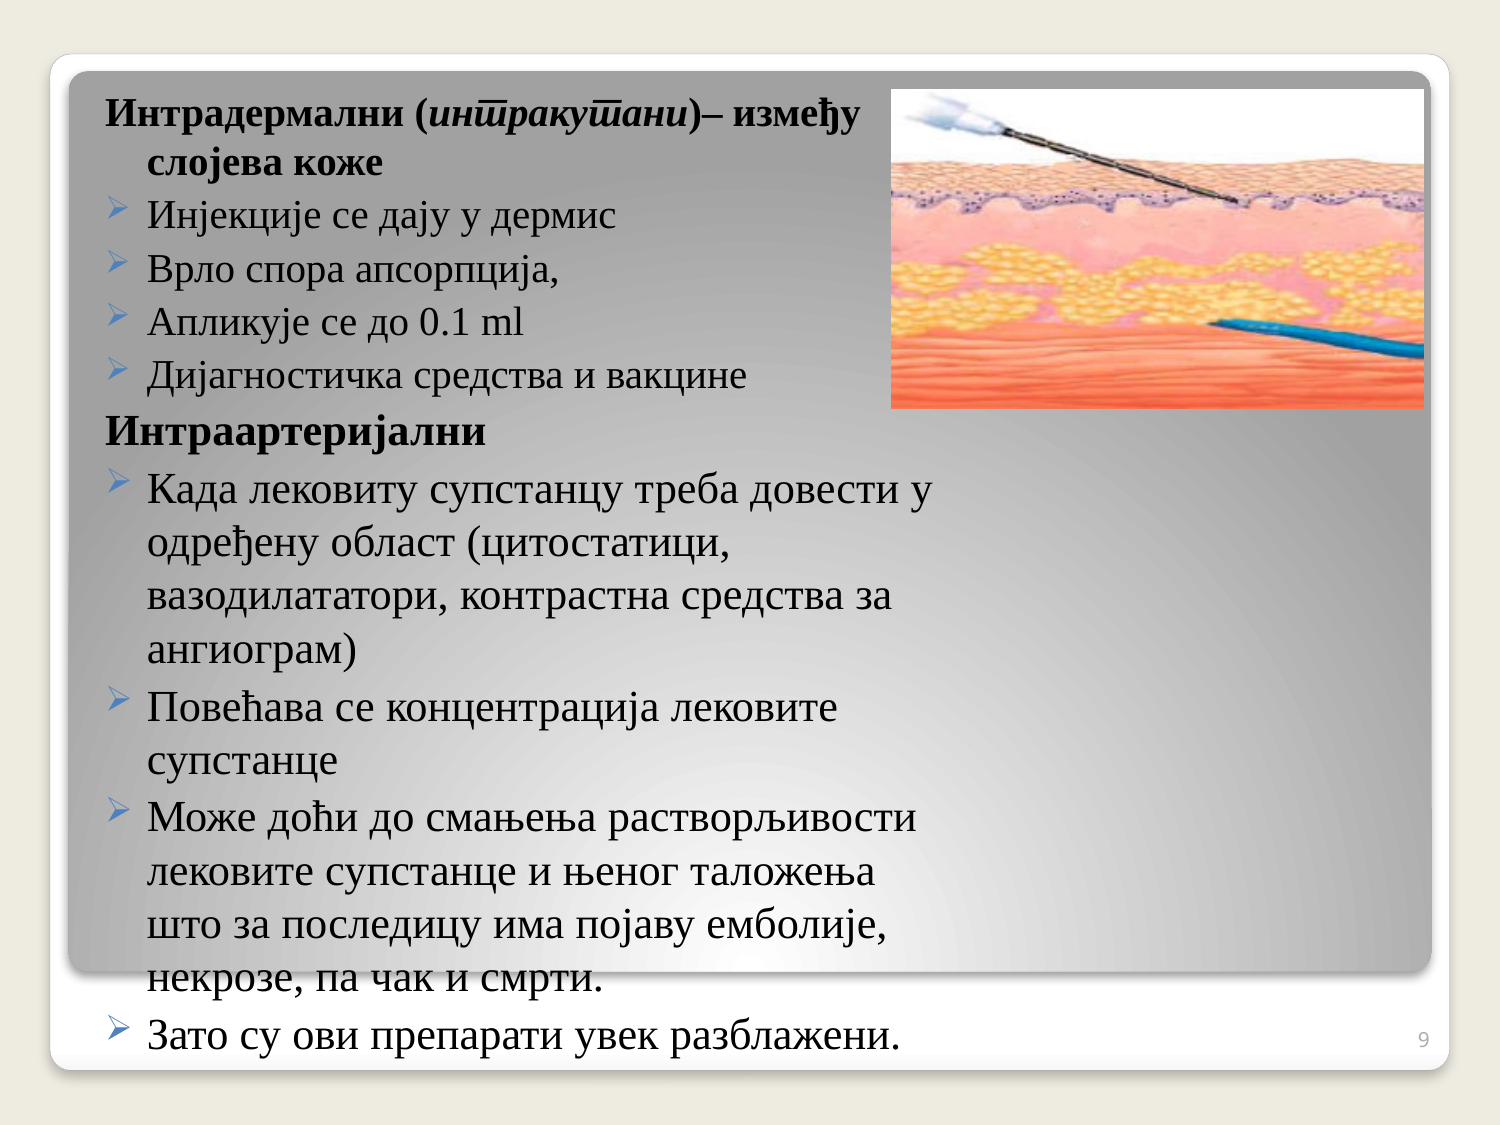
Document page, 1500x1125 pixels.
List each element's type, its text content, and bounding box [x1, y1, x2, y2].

slide_number 9 [1369, 1002, 1445, 1063]
picture [891, 89, 1424, 410]
list Интрадермални (интракутани)– између слојева коже Инјекције се дају у дермис Врло спора апсорпција, Апликује се до 0.1 ml Дијагностичка средства и вакцине Интраартеријални Када лековиту супстанцу треба довести у одређену област (цитостатици, вазодилататори, контрастна средства за ангиограм) Повећава се концентрација лековите супстанце Може доћи до смањења растворљивости лековите супстанце и њеног таложења што за последицу има појаву емболије, некрозе, па чак и смрти. Зато су ови препарати увек разблажени. [75, 70, 975, 1075]
